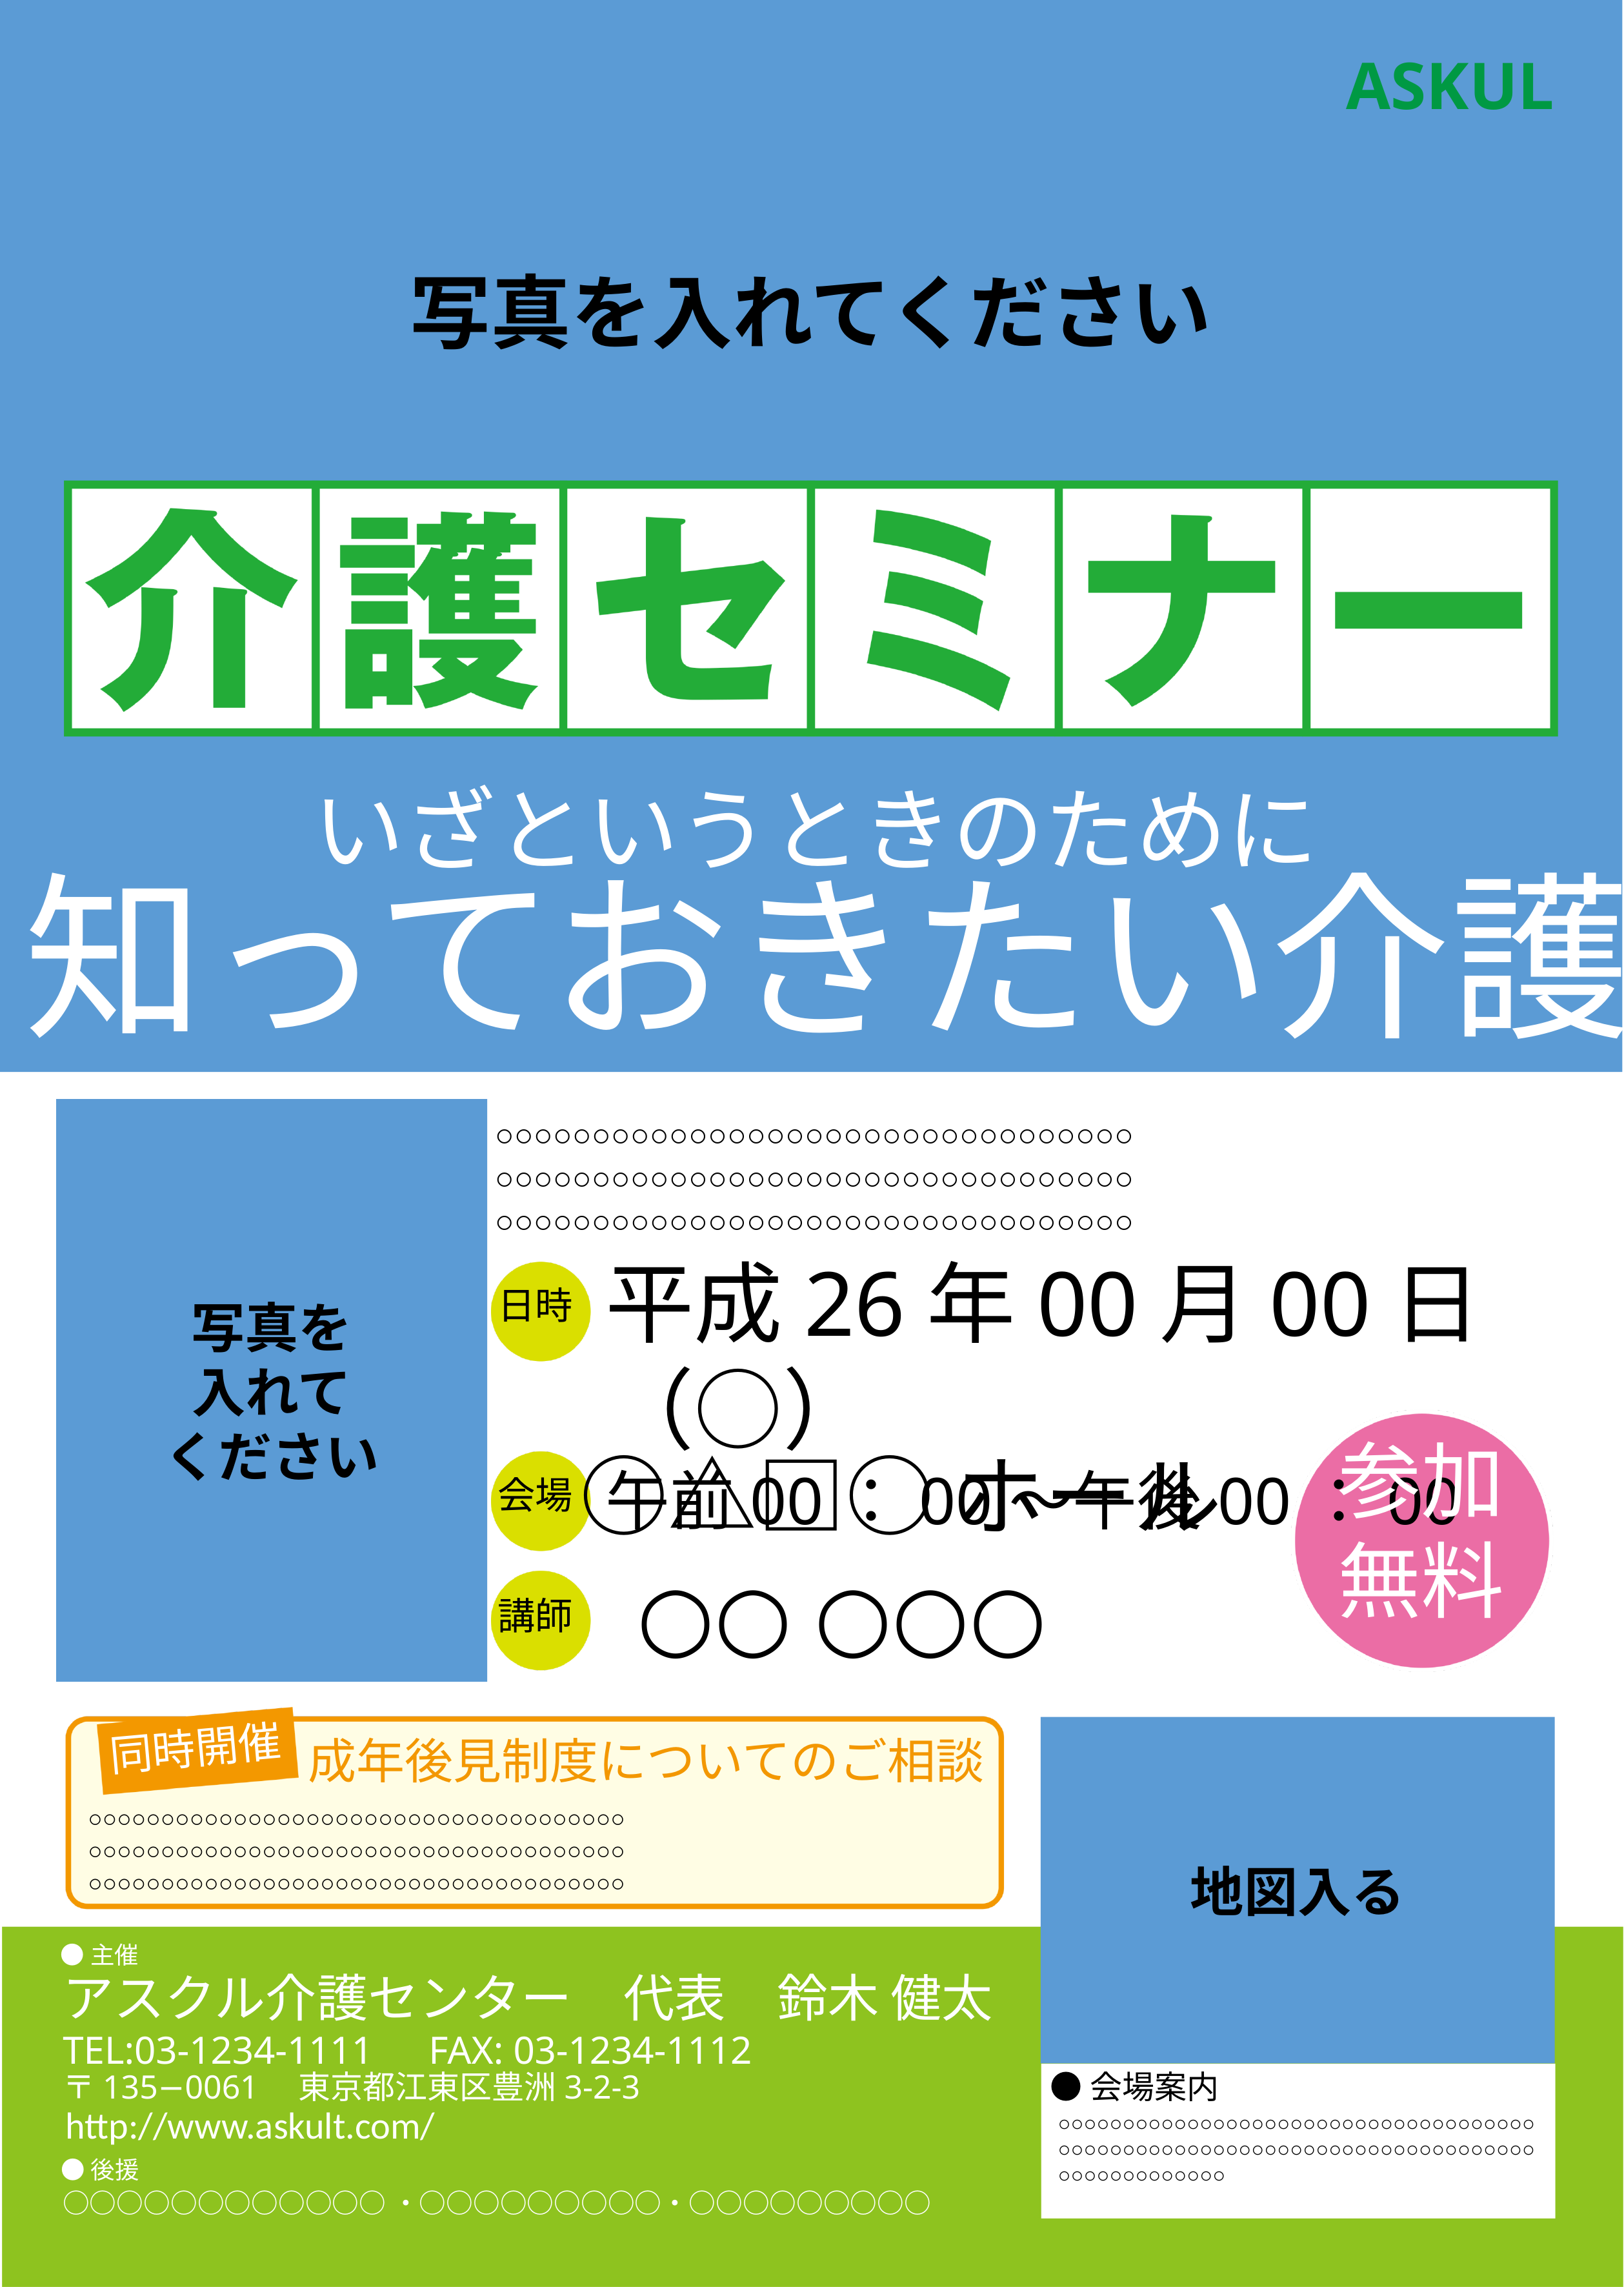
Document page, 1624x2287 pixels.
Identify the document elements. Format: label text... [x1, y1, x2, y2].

text_box 写真を入れてください [0, 0, 1623, 1073]
picture [2, 2, 1624, 2287]
